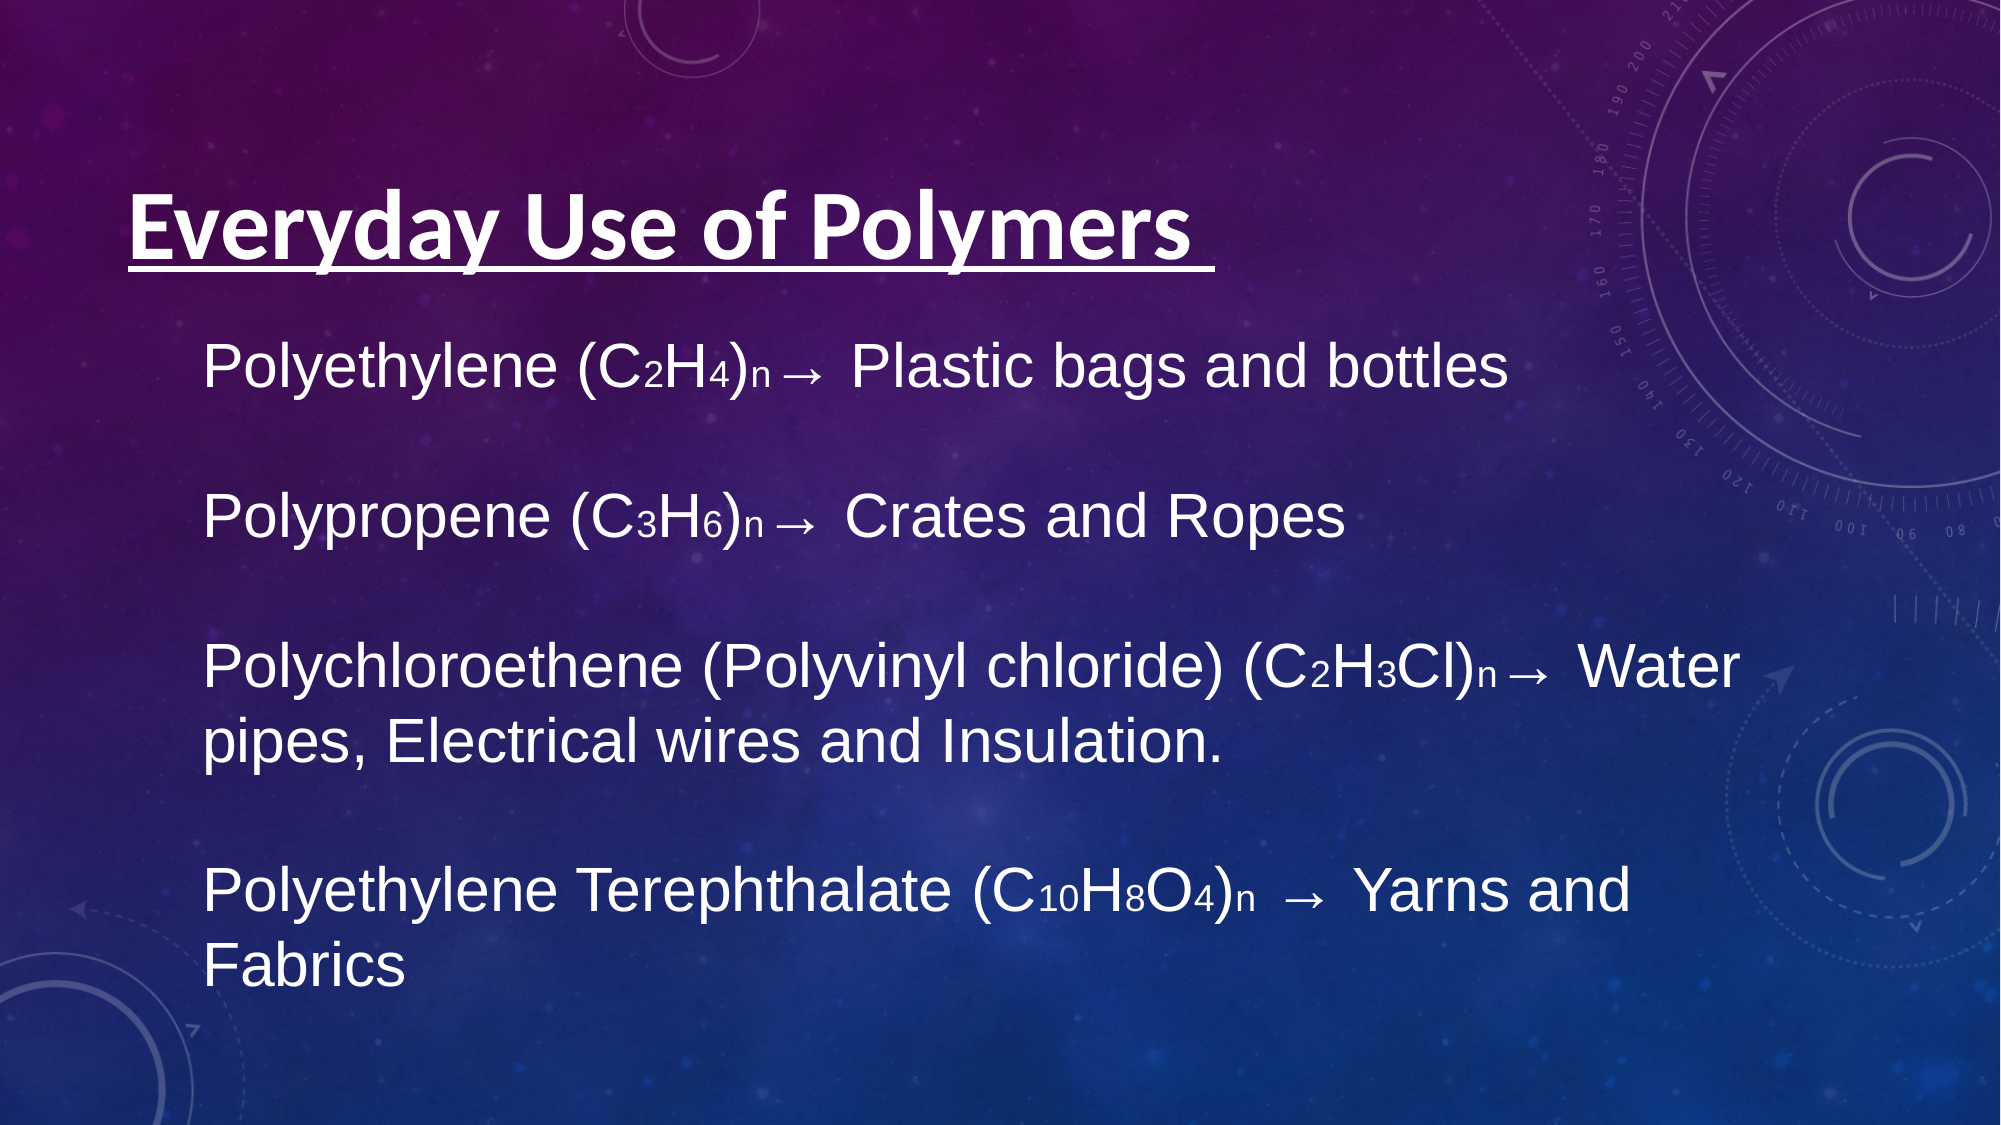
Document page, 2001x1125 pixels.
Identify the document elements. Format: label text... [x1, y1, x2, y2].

text_box Polyethylene (C2H4)n→ Plastic bags and bottles Polypropene (C3H6)n→ Crates and Ropes Polychloroethene (Polyvinyl chloride) (C2H3Cl)n→ Water pipes, Electrical wires and Insulation. Polyethylene Terephthalate (C10H8O4)n → Yarns and Fabrics [187, 309, 1865, 620]
title Everyday Use of Polymers [112, 99, 1775, 339]
picture [0, 0, 2001, 1125]
